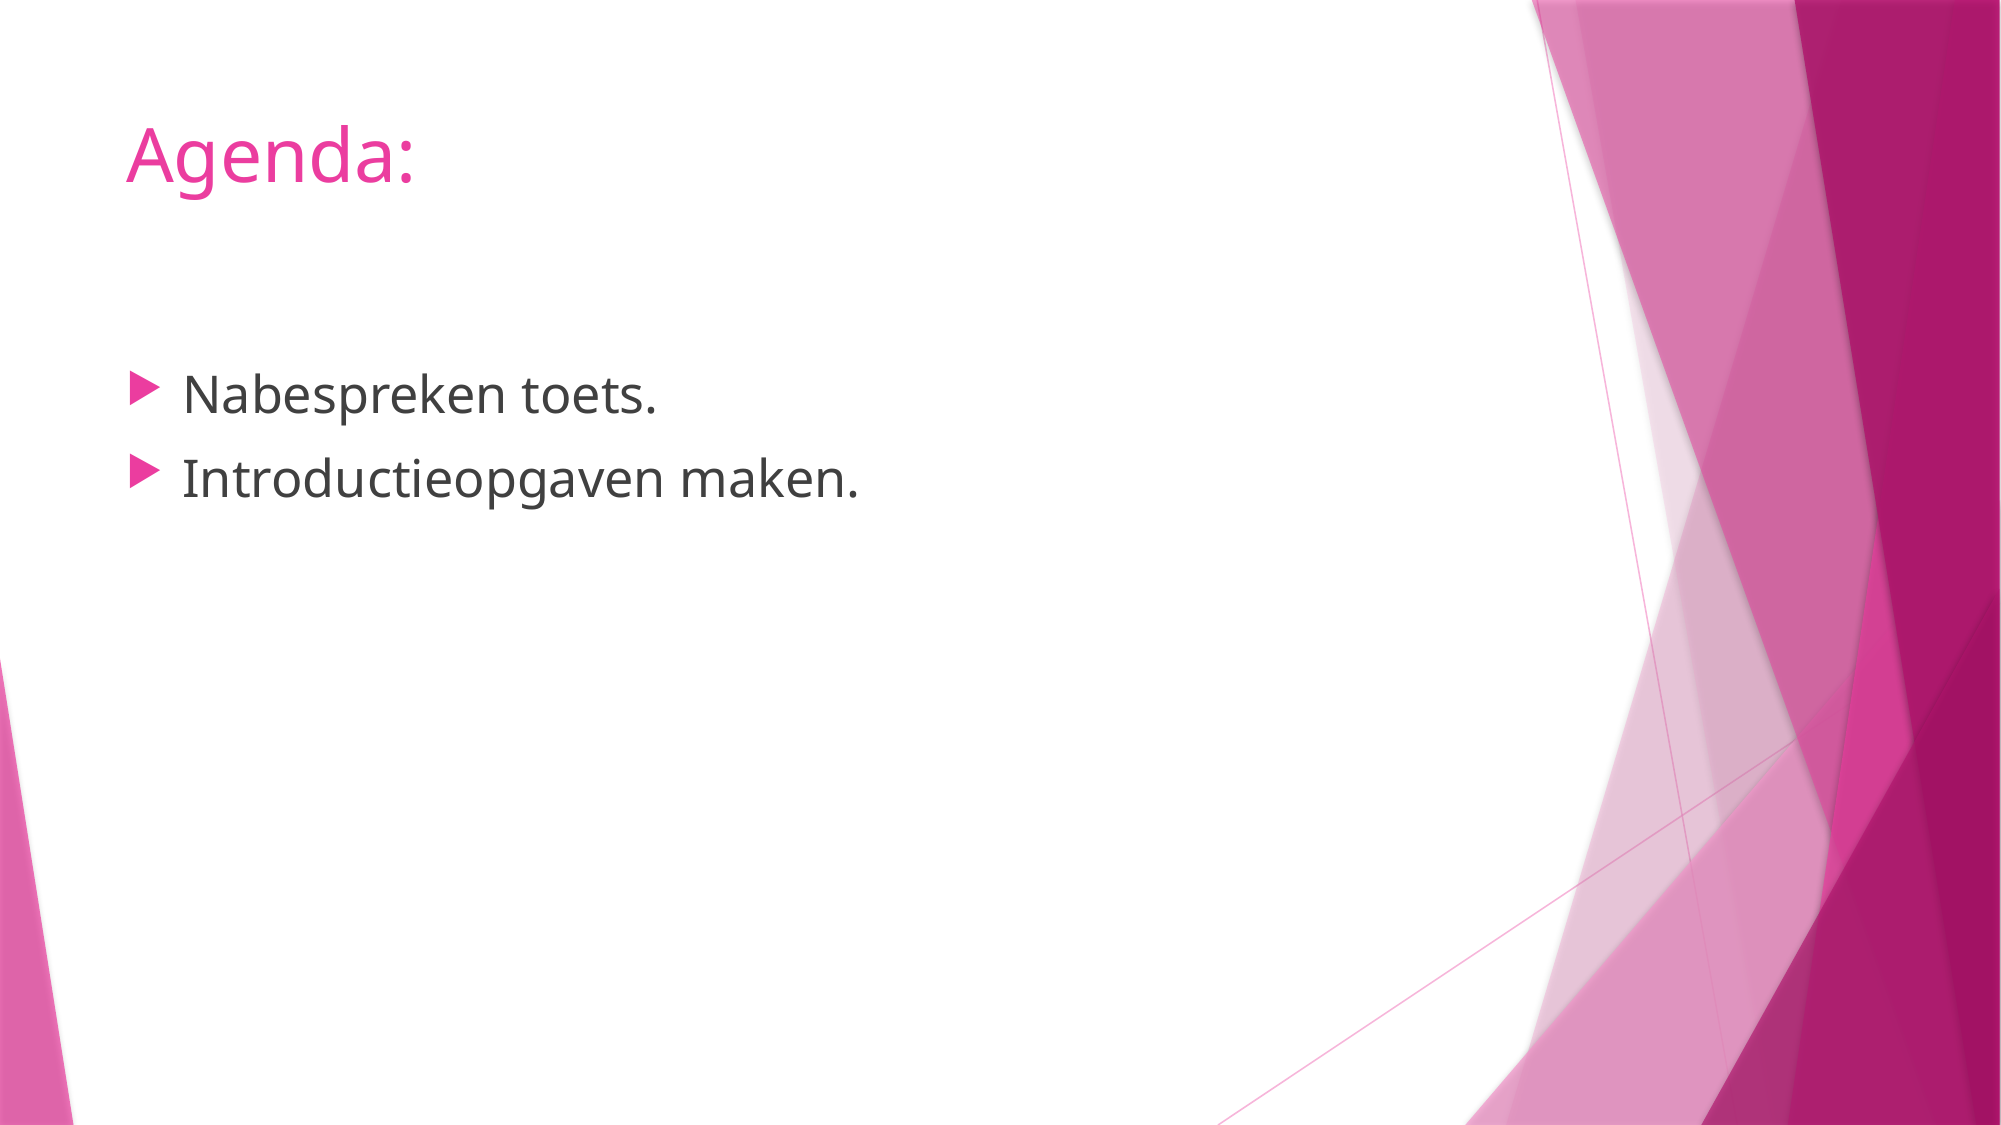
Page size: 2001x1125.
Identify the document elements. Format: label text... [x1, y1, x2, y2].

title Agenda: [111, 99, 1522, 317]
list Nabespreken toets. Introductieopgaven maken. [111, 354, 1522, 992]
